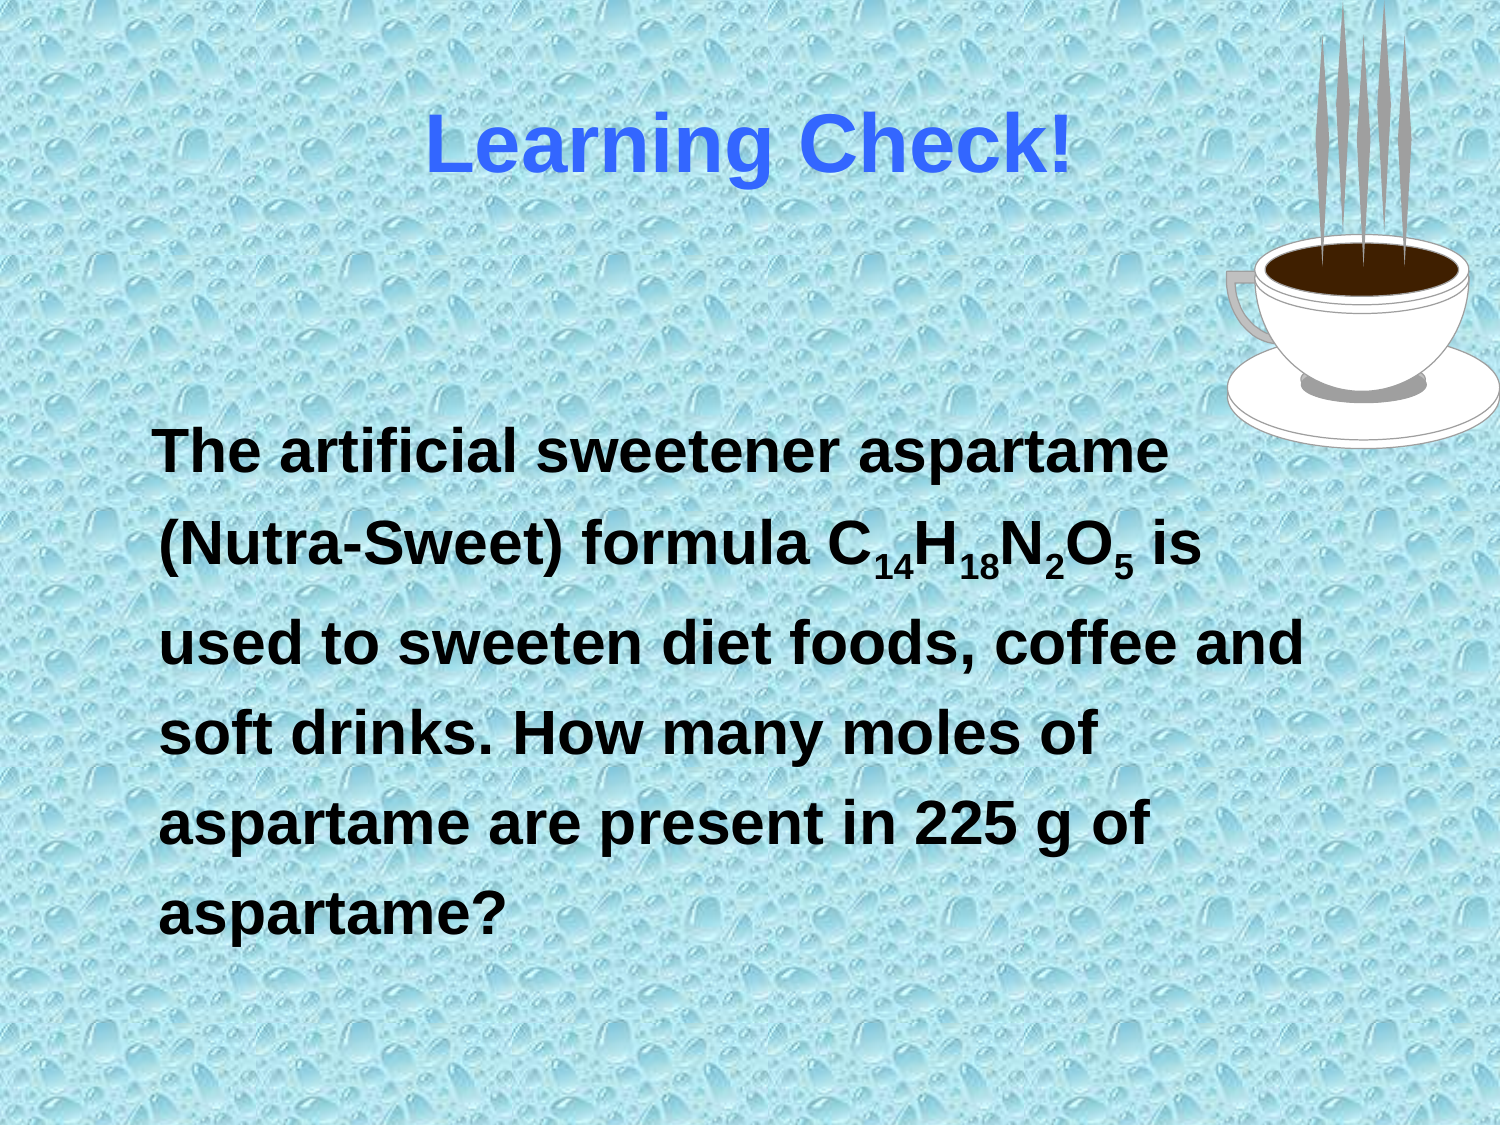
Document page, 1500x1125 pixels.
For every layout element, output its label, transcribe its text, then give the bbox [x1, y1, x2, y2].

title Learning Check! [75, 45, 1219, 233]
list The artificial sweetener aspartame (Nutra-Sweet) formula C14H18N2O5 is used to sweeten diet foods, coffee and soft drinks. How many moles of aspartame are present in 225 g of aspartame? [87, 387, 1363, 1063]
picture [0, 0, 1500, 1125]
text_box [1224, 0, 1500, 451]
